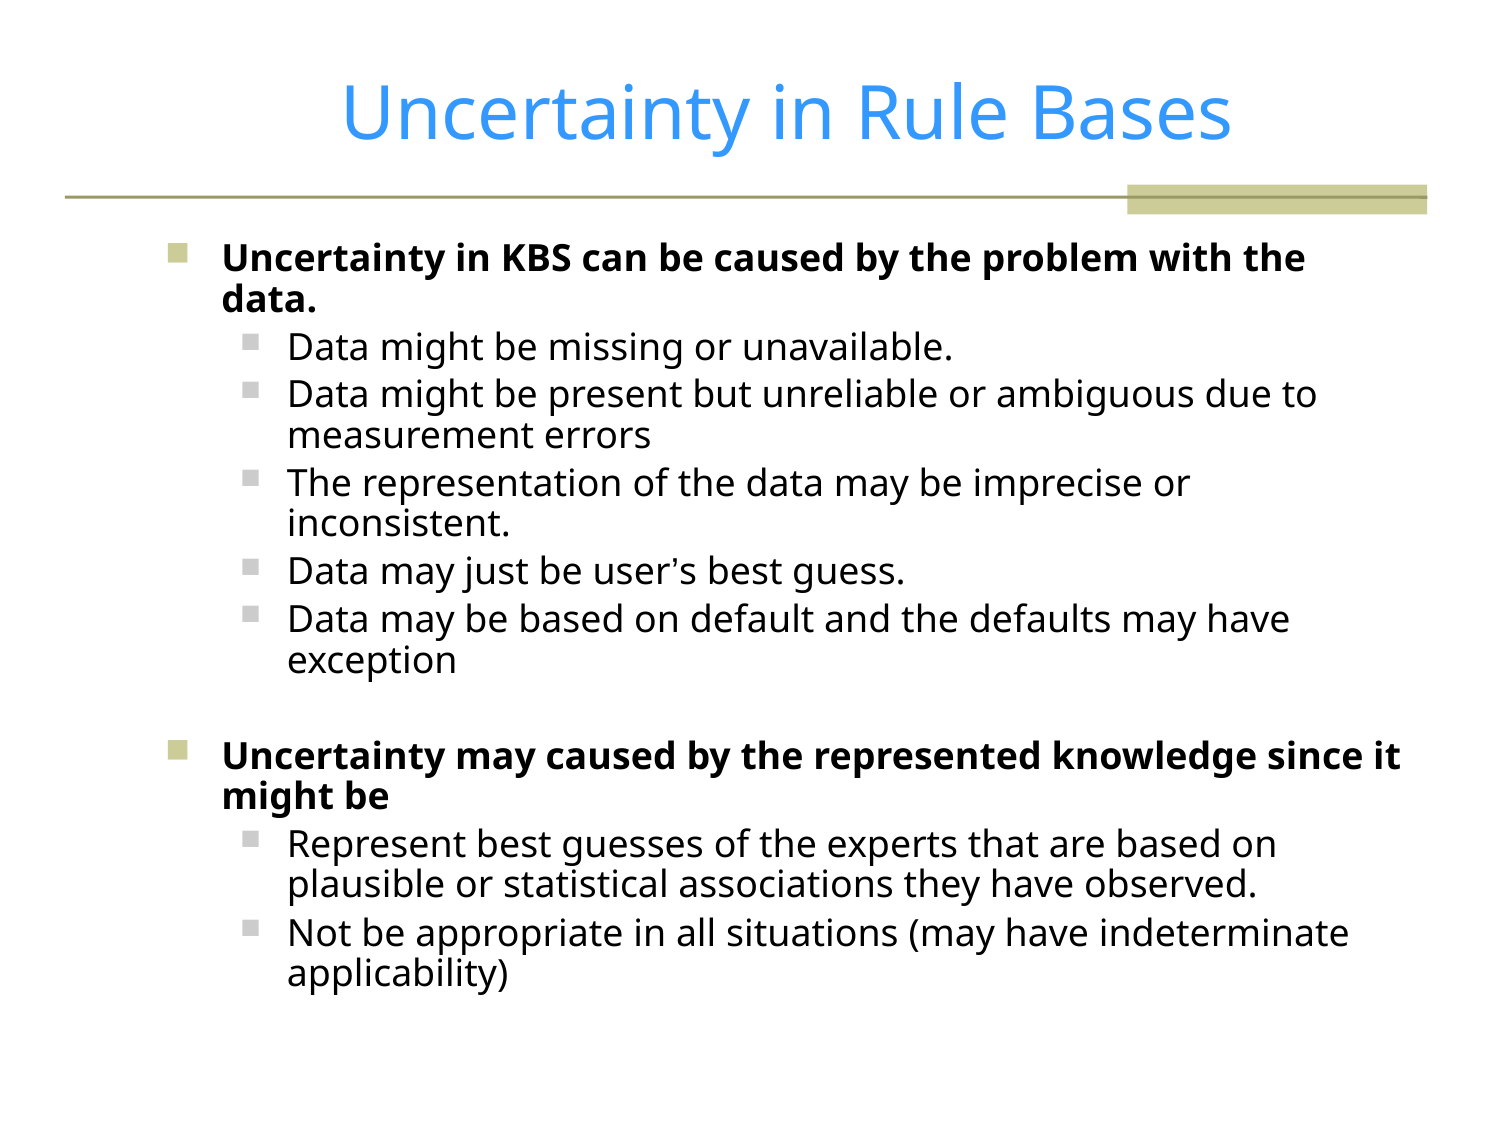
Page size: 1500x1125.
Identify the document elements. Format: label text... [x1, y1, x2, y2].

list Uncertainty in KBS can be caused by the problem with the data. Data might be missing or unavailable. Data might be present but unreliable or ambiguous due to measurement errors The representation of the data may be imprecise or inconsistent. Data may just be user’s best guess. Data may be based on default and the defaults may have exception Uncertainty may caused by the represented knowledge since it might be Represent best guesses of the experts that are based on plausible or statistical associations they have observed. Not be appropriate in all situations (may have indeterminate applicability) [149, 231, 1426, 1006]
title Uncertainty in Rule Bases [149, 45, 1426, 173]
